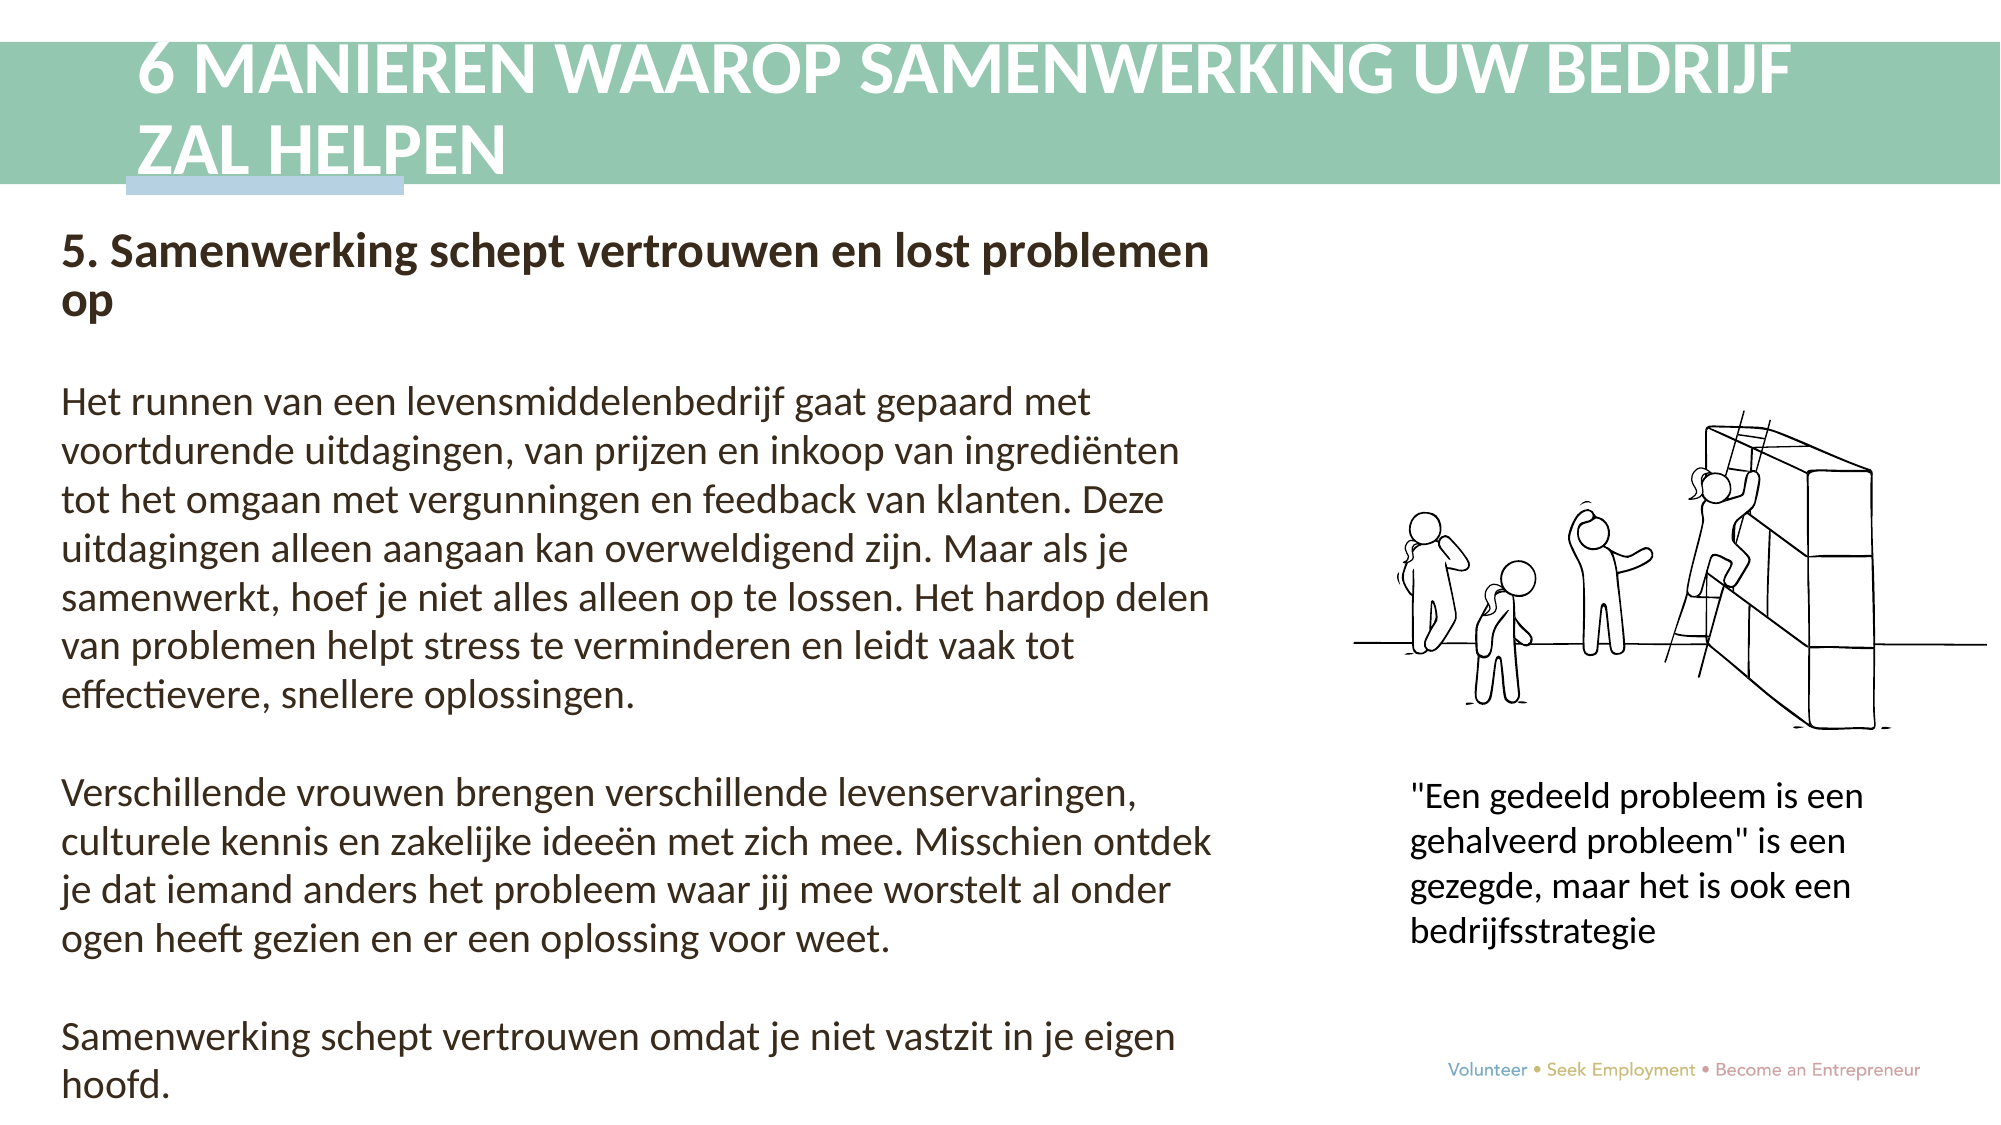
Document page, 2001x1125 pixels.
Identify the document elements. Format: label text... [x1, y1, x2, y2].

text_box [1353, 410, 1987, 753]
list 6 MANIEREN WAAROP SAMENWERKING UW BEDRIJF ZAL HELPEN [123, 51, 1913, 170]
picture [1418, 1046, 1971, 1103]
text_box "Een gedeeld probleem is een gehalveerd probleem" is een gezegde, maar het is ook een bedrijfsstrategie [1395, 763, 1913, 959]
list 5. Samenwerking schept vertrouwen en lost problemen op Het runnen van een levensmiddelenbedrijf gaat gepaard met voortdurende uitdagingen, van prijzen en inkoop van ingrediënten tot het omgaan met vergunningen en feedback van klanten. Deze uitdagingen alleen aangaan kan overweldigend zijn. Maar als je samenwerkt, hoef je niet alles alleen op te lossen. Het hardop delen van problemen helpt stress te verminderen en leidt vaak tot effectievere, snellere oplossingen. Verschillende vrouwen brengen verschillende levenservaringen, culturele kennis en zakelijke ideeën met zich mee. Misschien ontdek je dat iemand anders het probleem waar jij mee worstelt al onder ogen heeft gezien en er een oplossing voor weet. Samenwerking schept vertrouwen omdat je niet vastzit in je eigen hoofd. [46, 221, 1251, 989]
